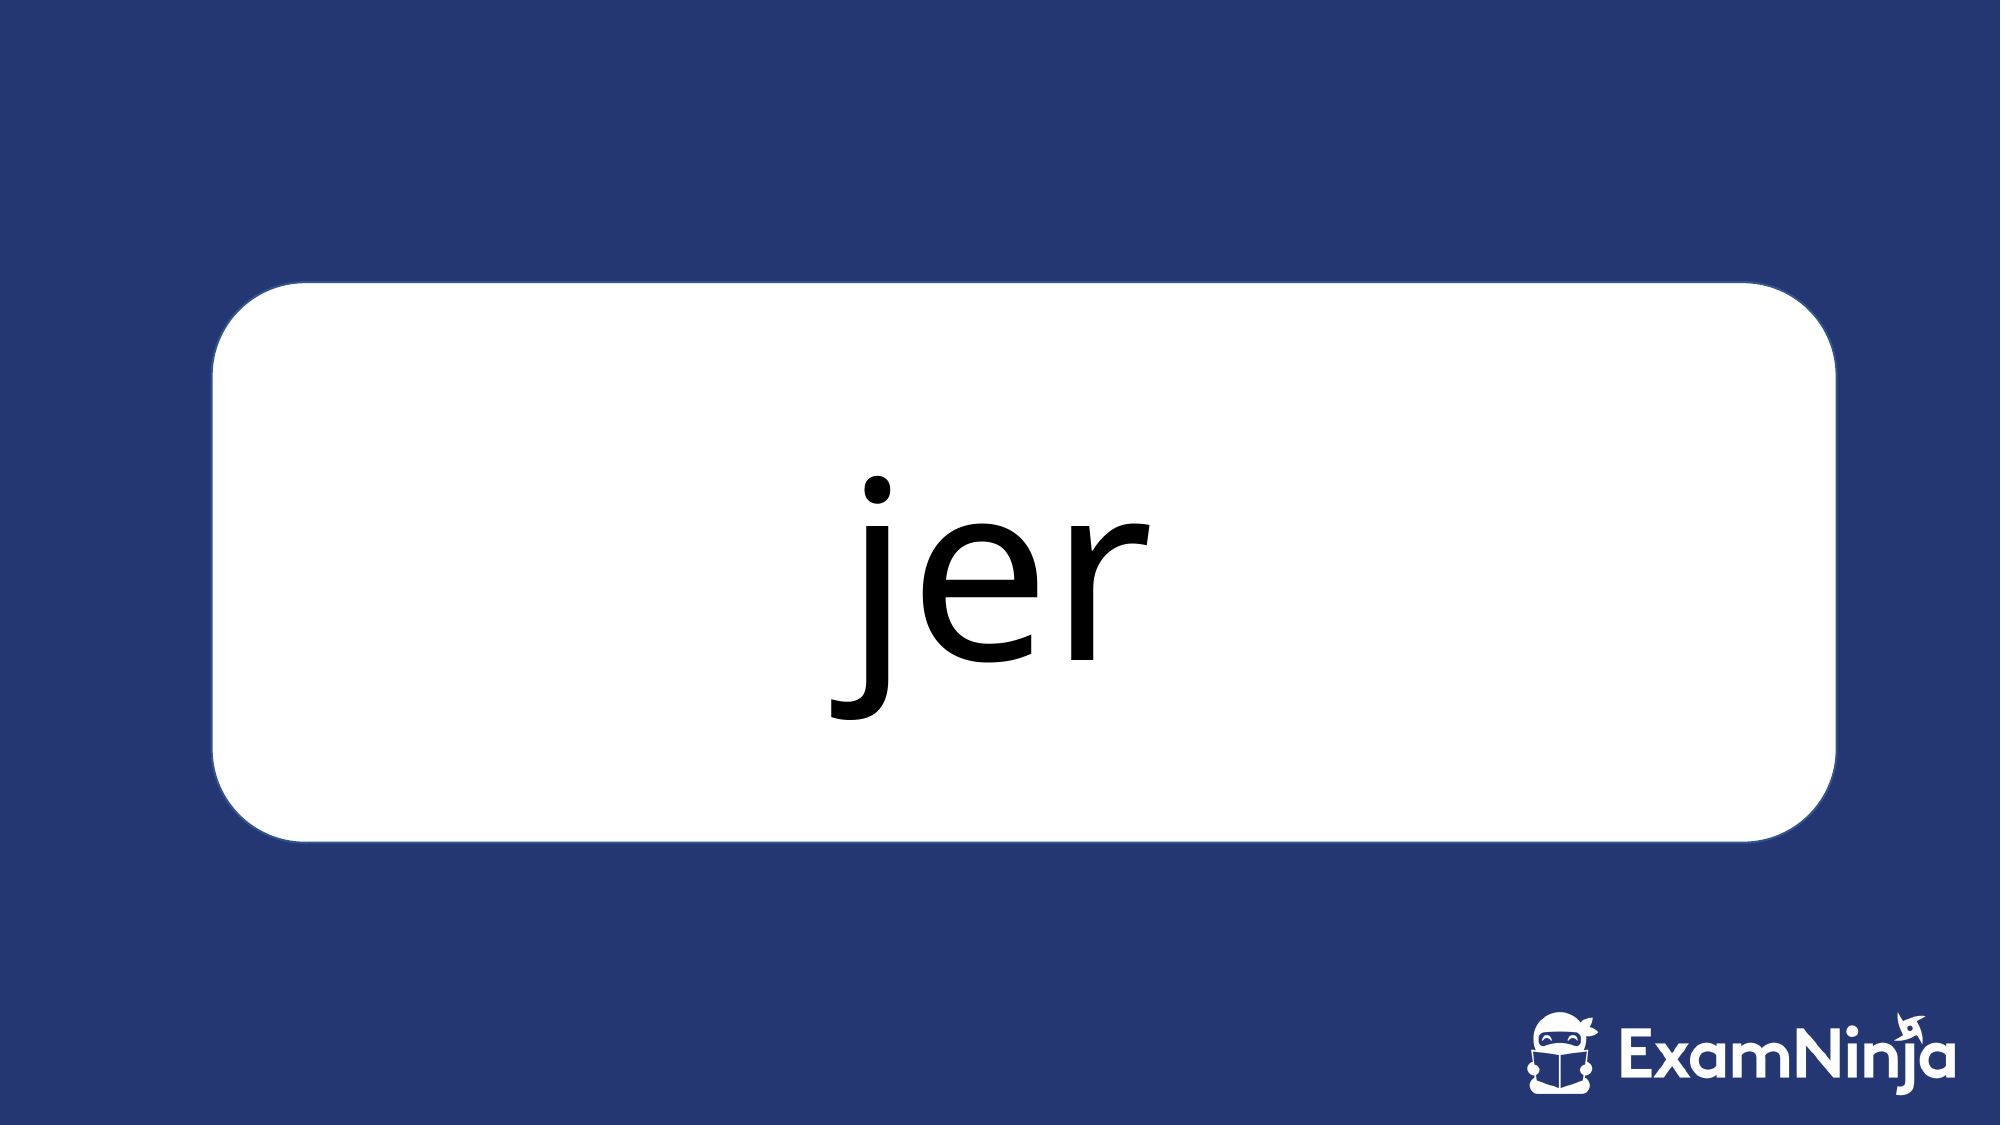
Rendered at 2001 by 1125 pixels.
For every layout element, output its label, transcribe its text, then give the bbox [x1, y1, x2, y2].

text_box [210, 281, 1838, 403]
text_box [210, 719, 1838, 844]
text_box jer [143, 403, 1857, 719]
picture [1501, 1003, 1979, 1102]
